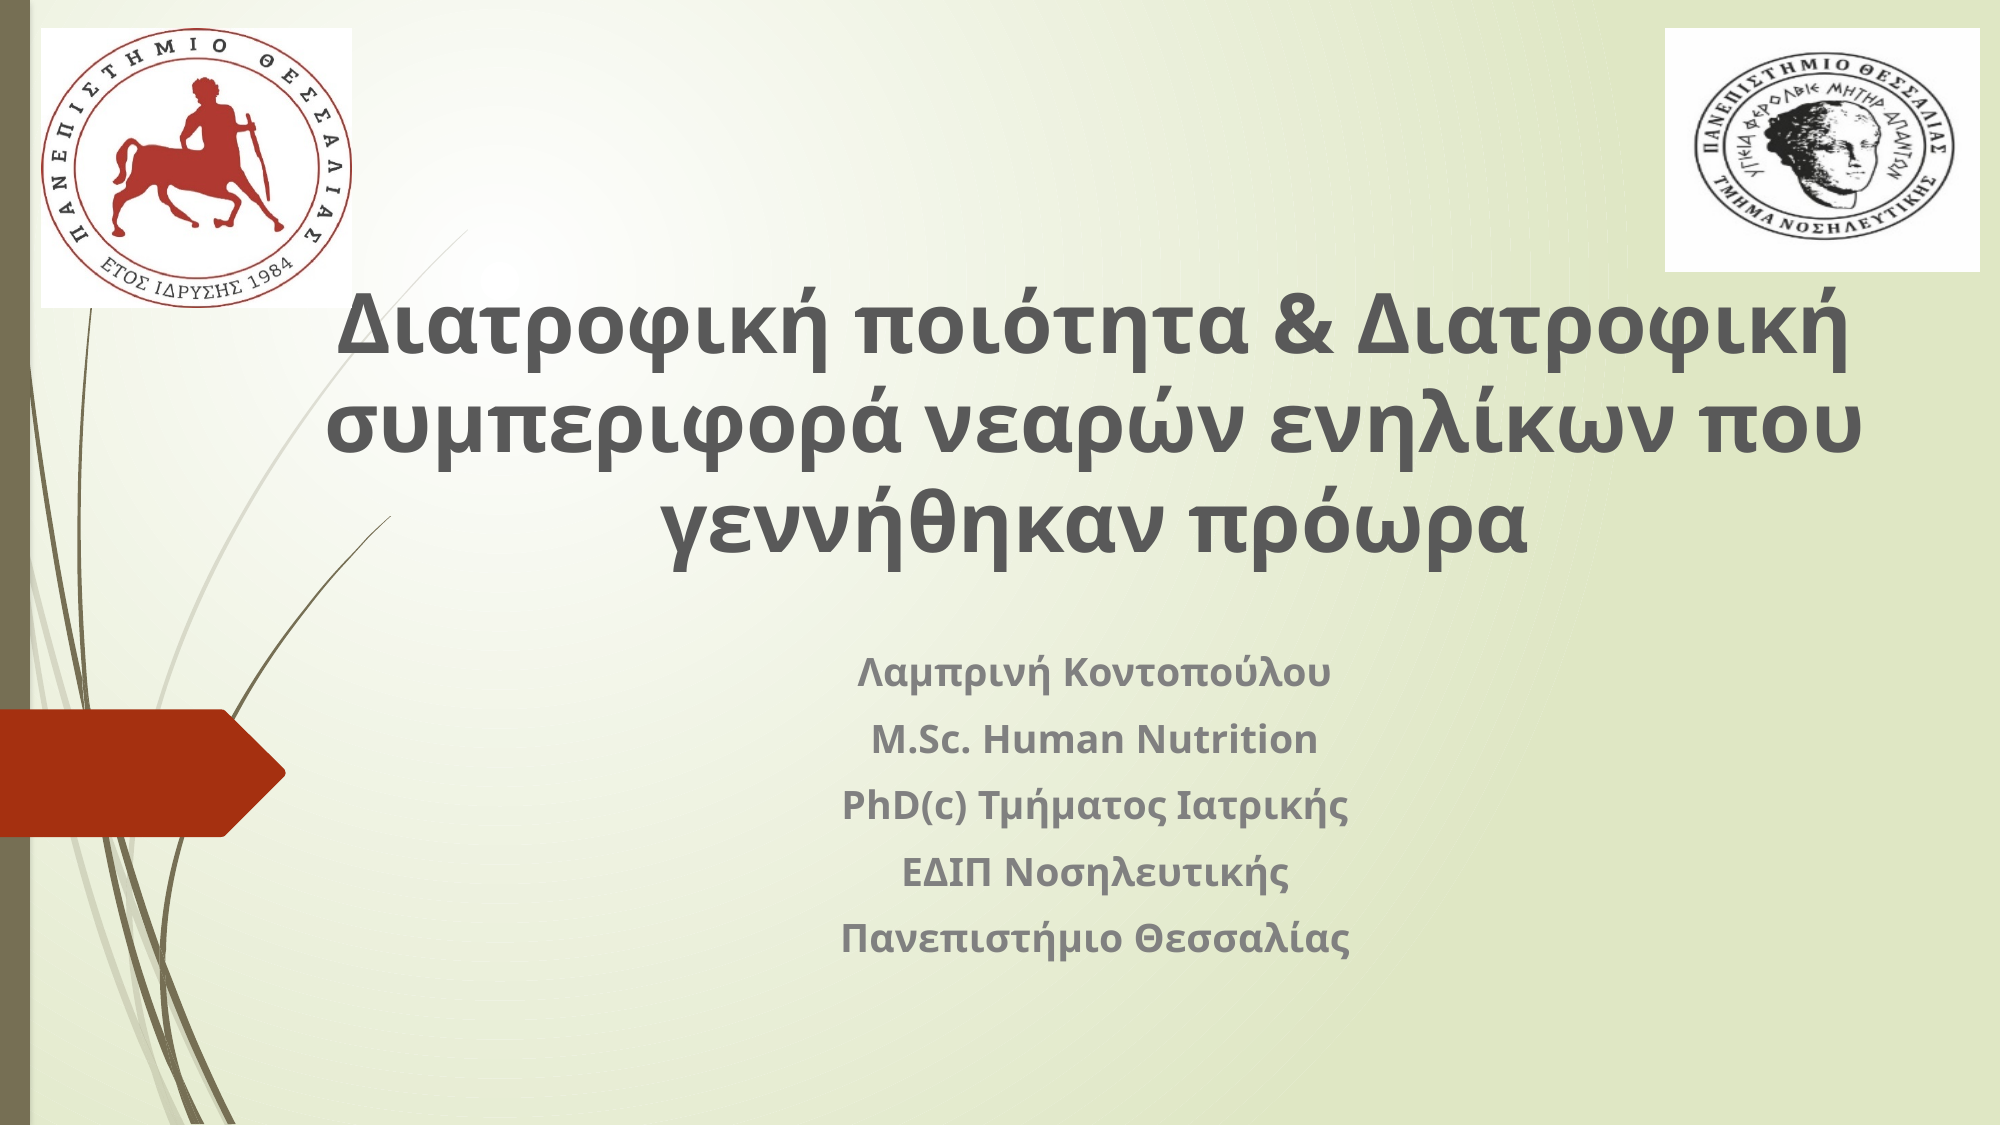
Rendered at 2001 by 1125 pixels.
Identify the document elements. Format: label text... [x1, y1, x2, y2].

picture [1664, 28, 1981, 272]
picture [41, 28, 353, 308]
title Διατροφική ποιότητα & Διατροφική συμπεριφορά νεαρών ενηλίκων που γεννήθηκαν πρόωρα [302, 234, 1888, 578]
subtitle Λαμπρινή Κοντοπούλου M.Sc. Human Nutrition PhD(c) Τμήματος Ιατρικής ΕΔΙΠ Νοσηλευτικής Πανεπιστήμιο Θεσσαλίας [302, 639, 1888, 969]
